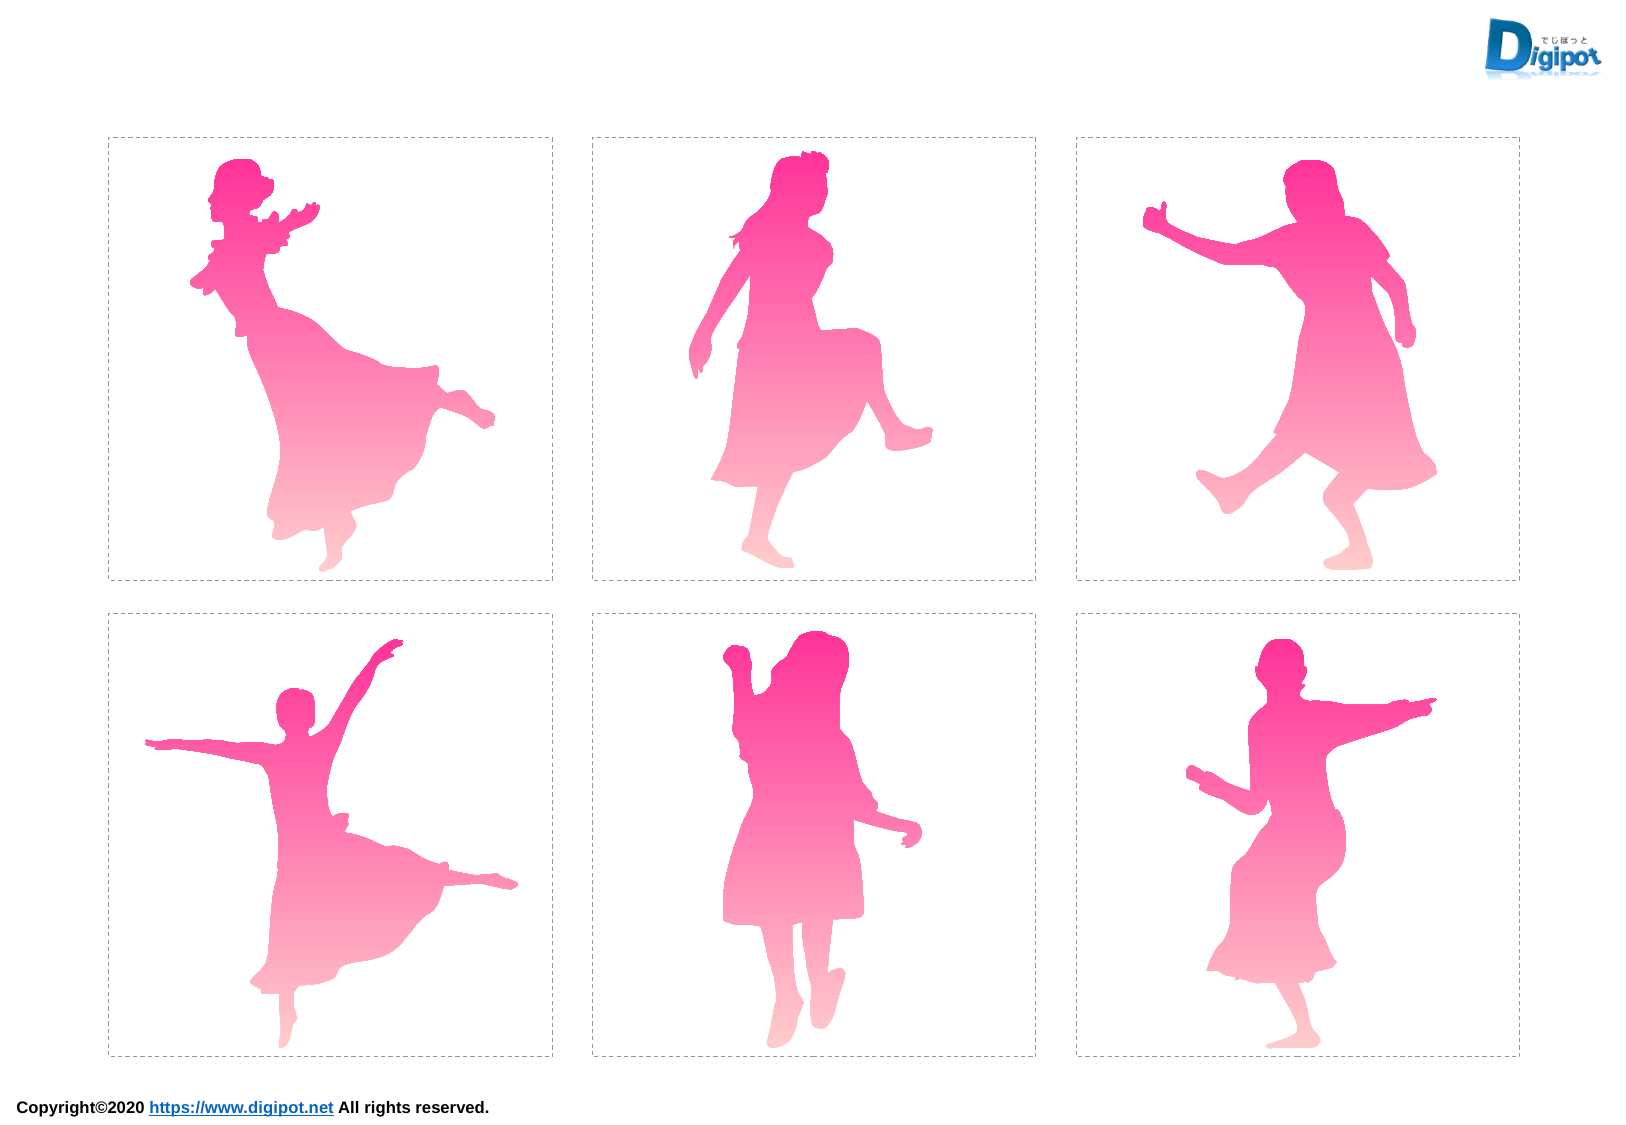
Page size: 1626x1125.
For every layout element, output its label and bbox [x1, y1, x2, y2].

text_box [1142, 159, 1438, 571]
text_box [689, 151, 934, 569]
picture [1485, 18, 1602, 82]
text_box [190, 159, 496, 573]
text_box [1185, 638, 1438, 1049]
text_box [144, 638, 519, 1049]
text_box [723, 631, 922, 1049]
